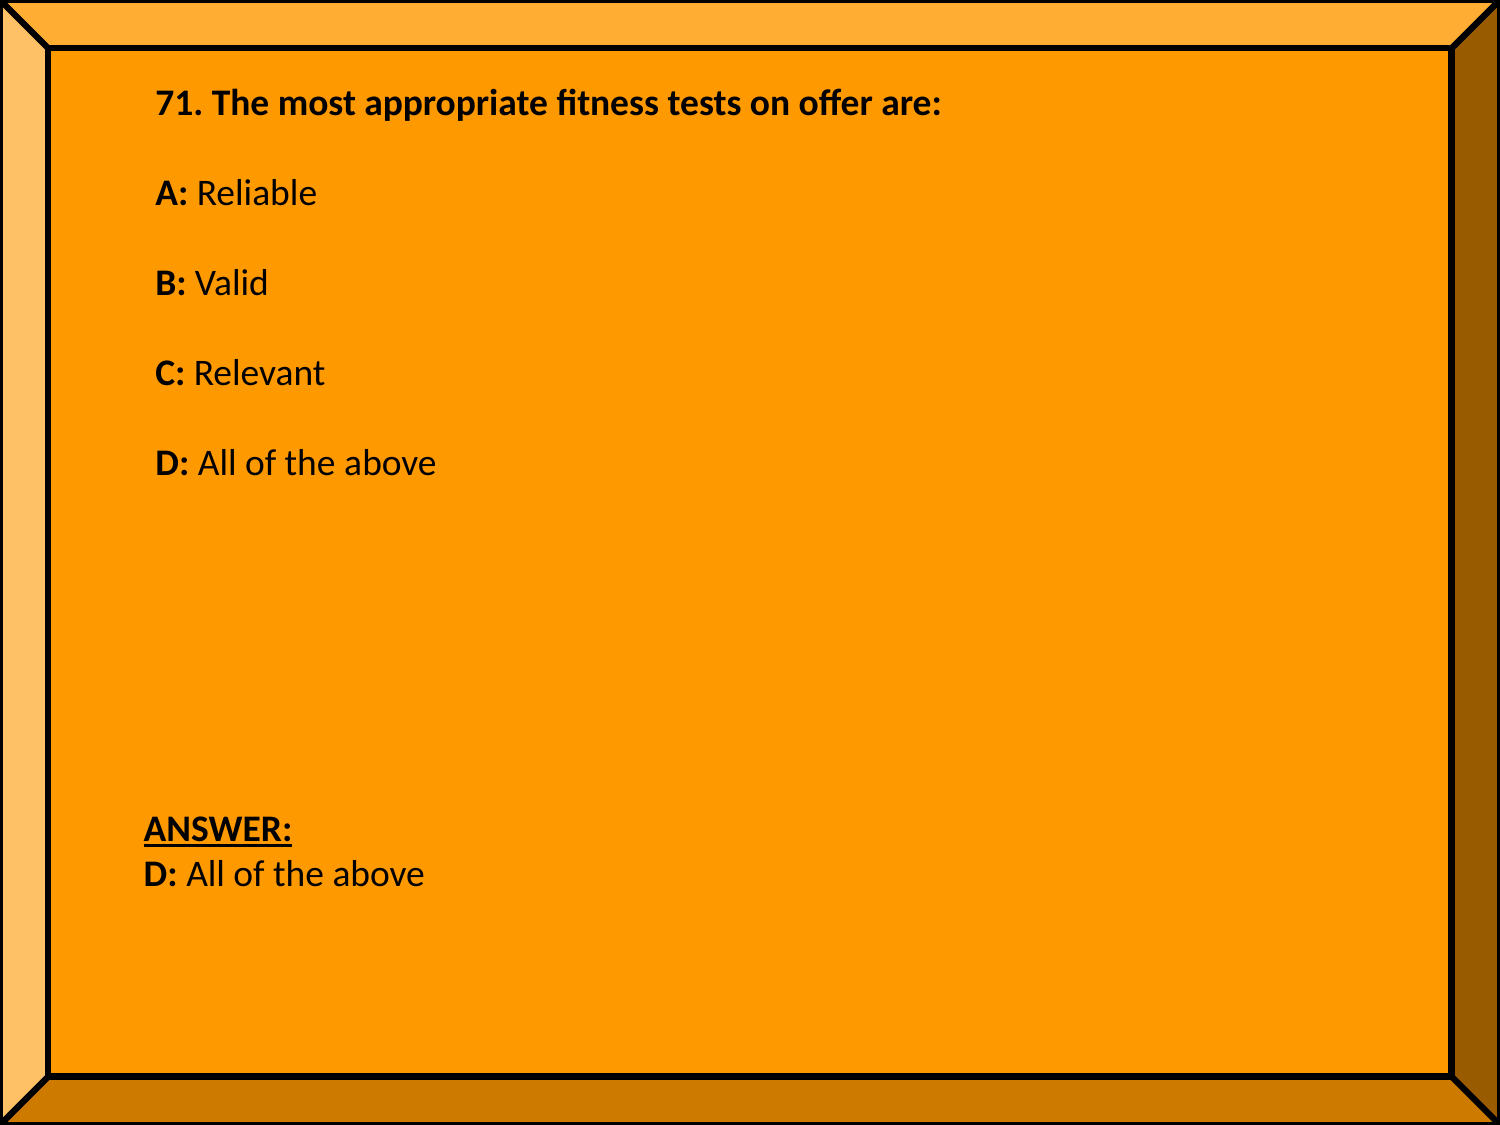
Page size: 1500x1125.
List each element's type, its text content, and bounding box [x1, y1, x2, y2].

text_box 71. The most appropriate fitness tests on offer are: A: Reliable B: Valid C: Relevant D: All of the above [140, 70, 1371, 535]
text_box ANSWER: D: All of the above [128, 796, 1383, 947]
